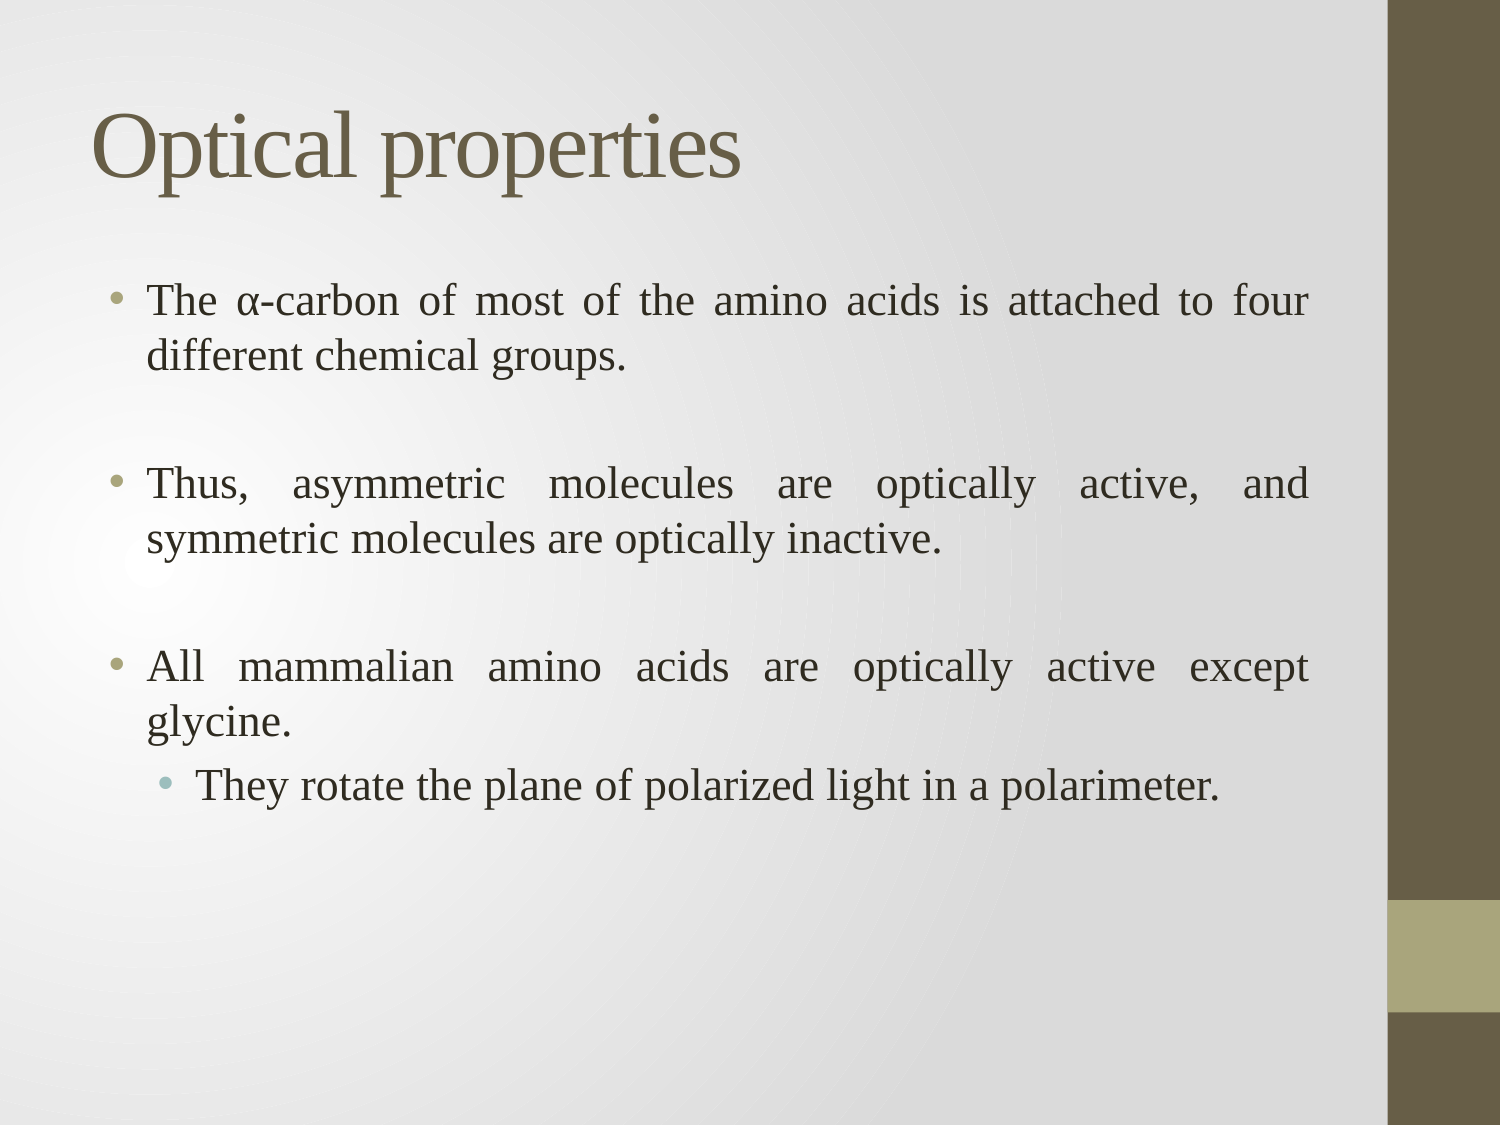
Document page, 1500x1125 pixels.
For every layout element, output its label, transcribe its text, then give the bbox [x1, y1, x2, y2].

title Optical properties [75, 45, 1325, 233]
list The α-carbon of most of the amino acids is attached to four different chemical groups. Thus, asymmetric molecules are optically active, and symmetric molecules are optically inactive. All mammalian amino acids are optically active except glycine. They rotate the plane of polarized light in a polarimeter. [75, 262, 1325, 1050]
